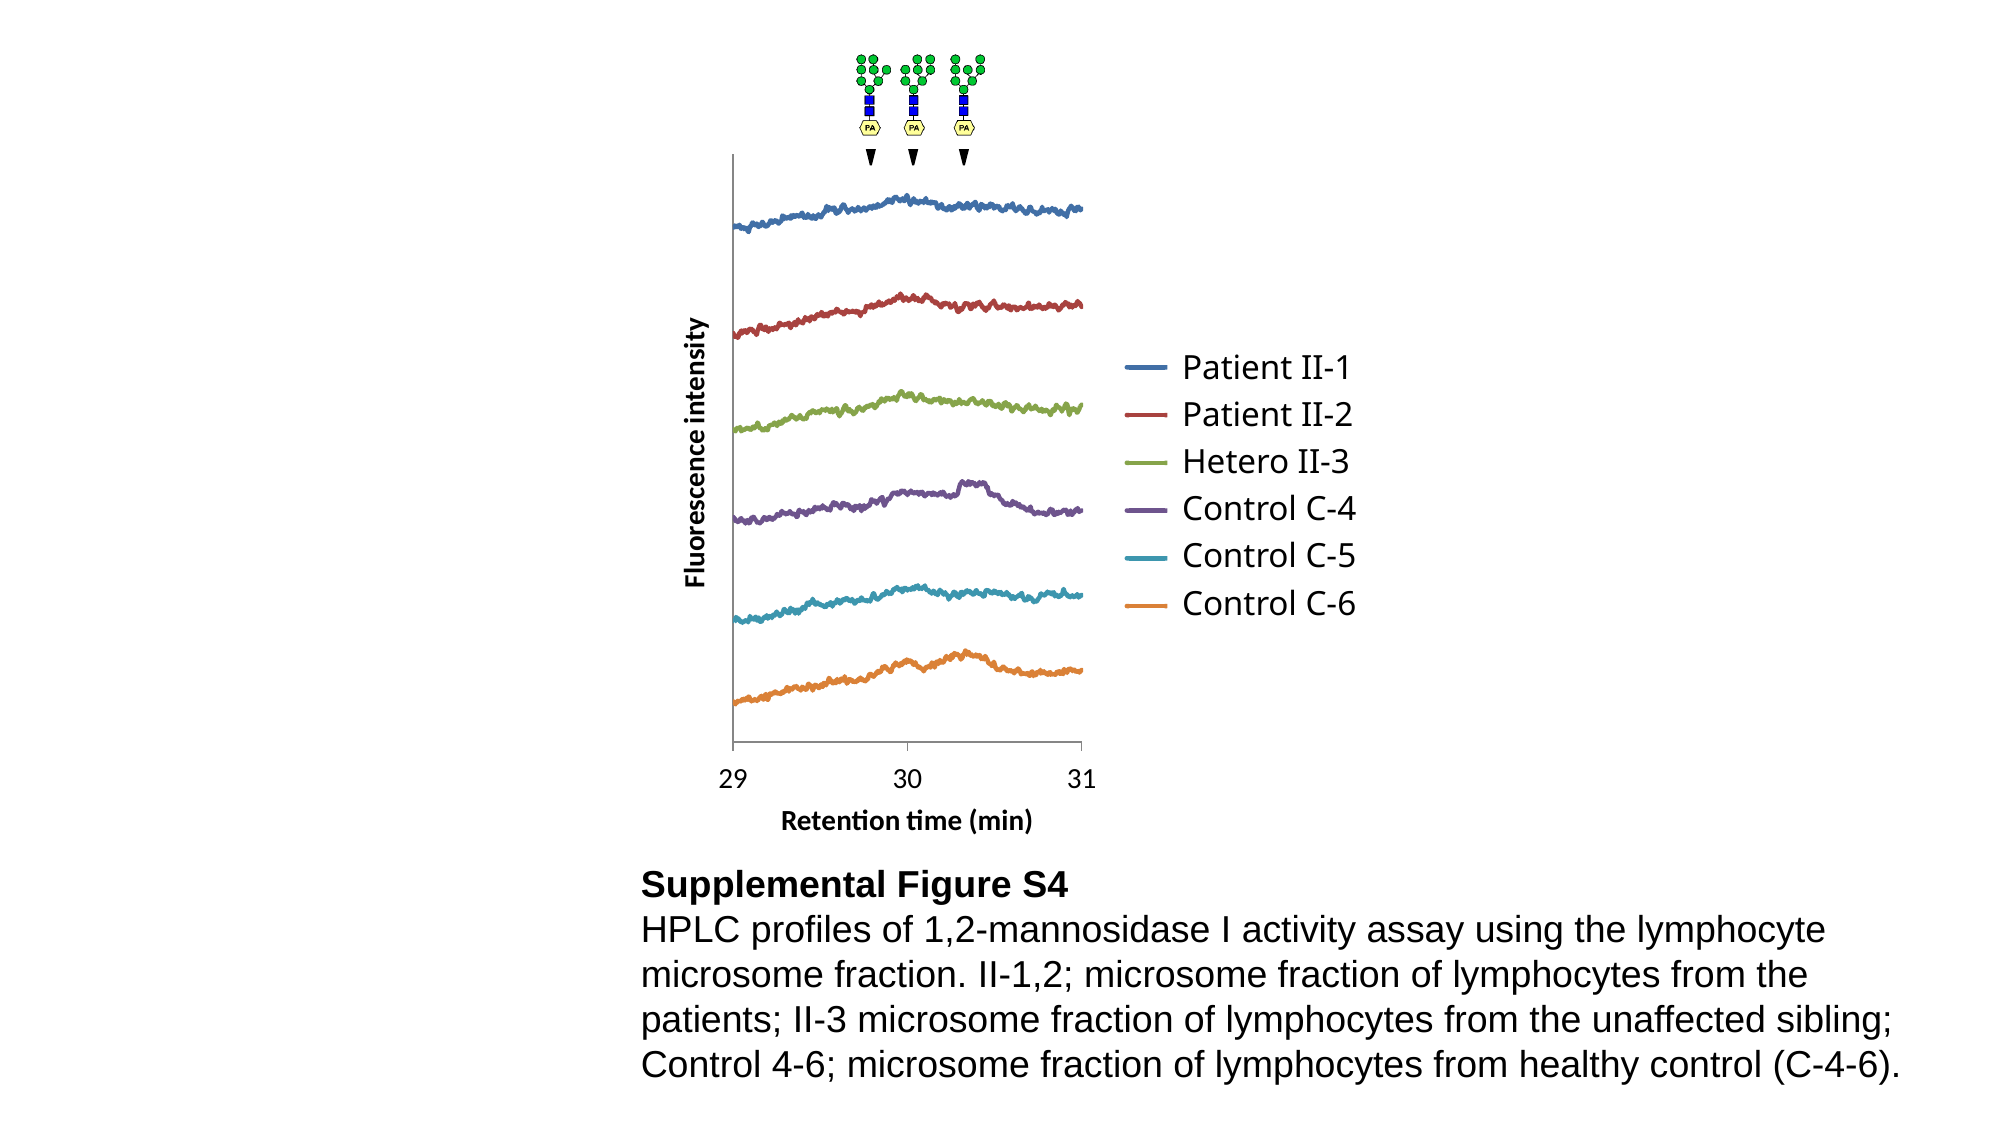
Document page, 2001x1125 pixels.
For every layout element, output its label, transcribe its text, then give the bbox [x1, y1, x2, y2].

picture [647, 54, 1168, 847]
text_box Control C-4 [1168, 480, 1407, 527]
text_box Control C-6 [1168, 574, 1407, 629]
text_box Patient II-1 [1168, 339, 1407, 386]
text_box Patient II-2 [1168, 386, 1407, 441]
text_box Supplemental Figure S4 HPLC profiles of 1,2-mannosidase I activity assay using the lymphocyte microsome fraction. II-1,2; microsome fraction of lymphocytes from the patients; II-3 microsome fraction of lymphocytes from the unaffected sibling; Control 4-6; microsome fraction of lymphocytes from healthy control (C-4-6). [626, 852, 1946, 1093]
text_box Control C-5 [1168, 527, 1407, 574]
text_box Hetero II-3 [1168, 441, 1407, 480]
